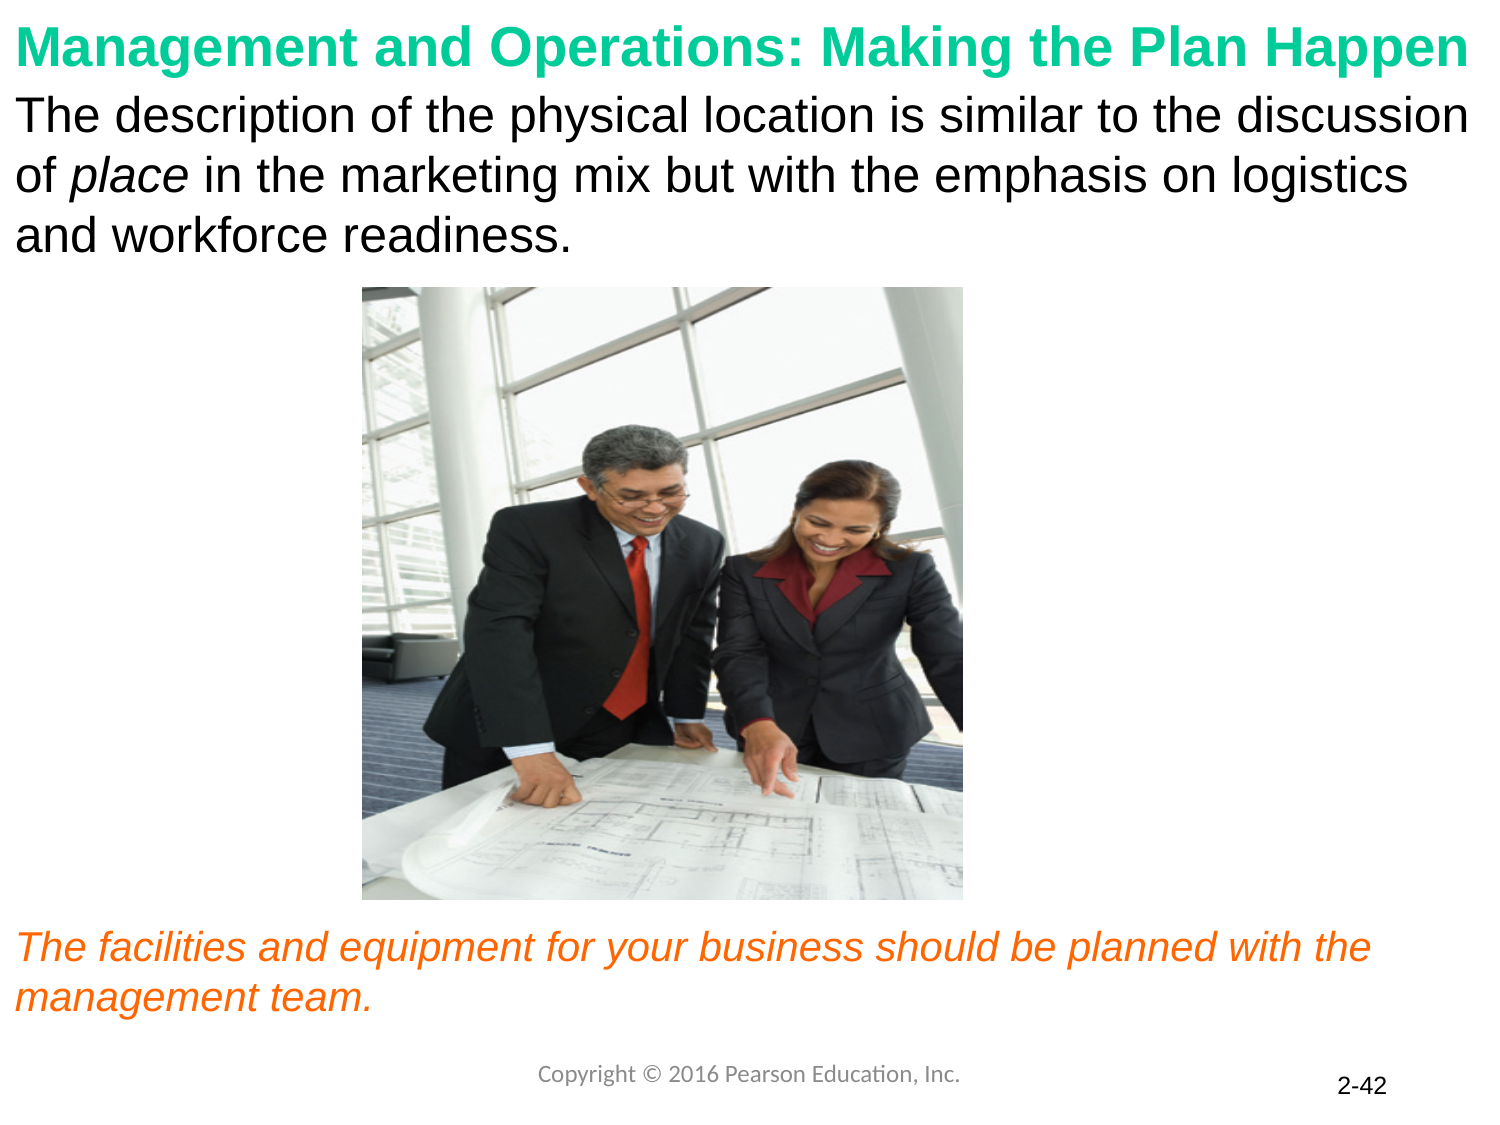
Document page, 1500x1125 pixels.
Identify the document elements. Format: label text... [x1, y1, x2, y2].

text_box The facilities and equipment for your business should be planned with the management team. [0, 912, 1500, 1028]
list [361, 287, 963, 901]
text_box The description of the physical location is similar to the discussion of place in the marketing mix but with the emphasis on logistics and workforce readiness. [0, 62, 1500, 395]
footer Copyright © 2016 Pearson Education, Inc. [512, 1042, 988, 1103]
text_box Management and Operations: Making the Plan Happen [0, 0, 1500, 62]
